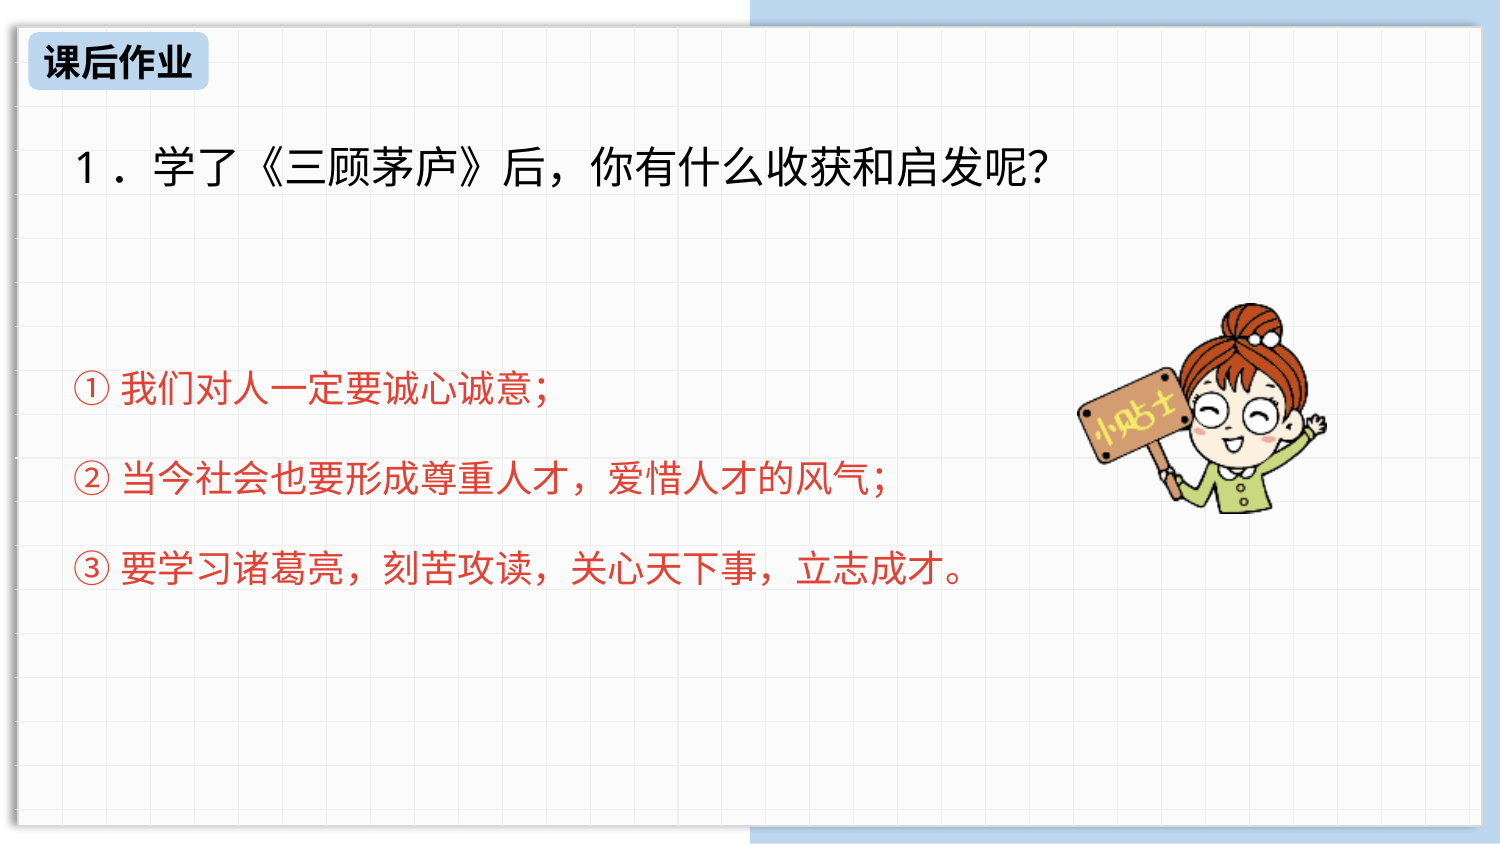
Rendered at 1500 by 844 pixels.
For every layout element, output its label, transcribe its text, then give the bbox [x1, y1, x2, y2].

text_box 1．学了《三顾茅庐》后，你有什么收获和启发呢？ [62, 107, 1373, 198]
picture [1077, 303, 1328, 514]
text_box ①我们对人一定要诚心诚意； ②当今社会也要形成尊重人才，爱惜人才的风气； ③要学习诸葛亮，刻苦攻读，关心天下事，立志成才。 [62, 313, 1373, 596]
text_box 课后作业 [27, 31, 210, 91]
